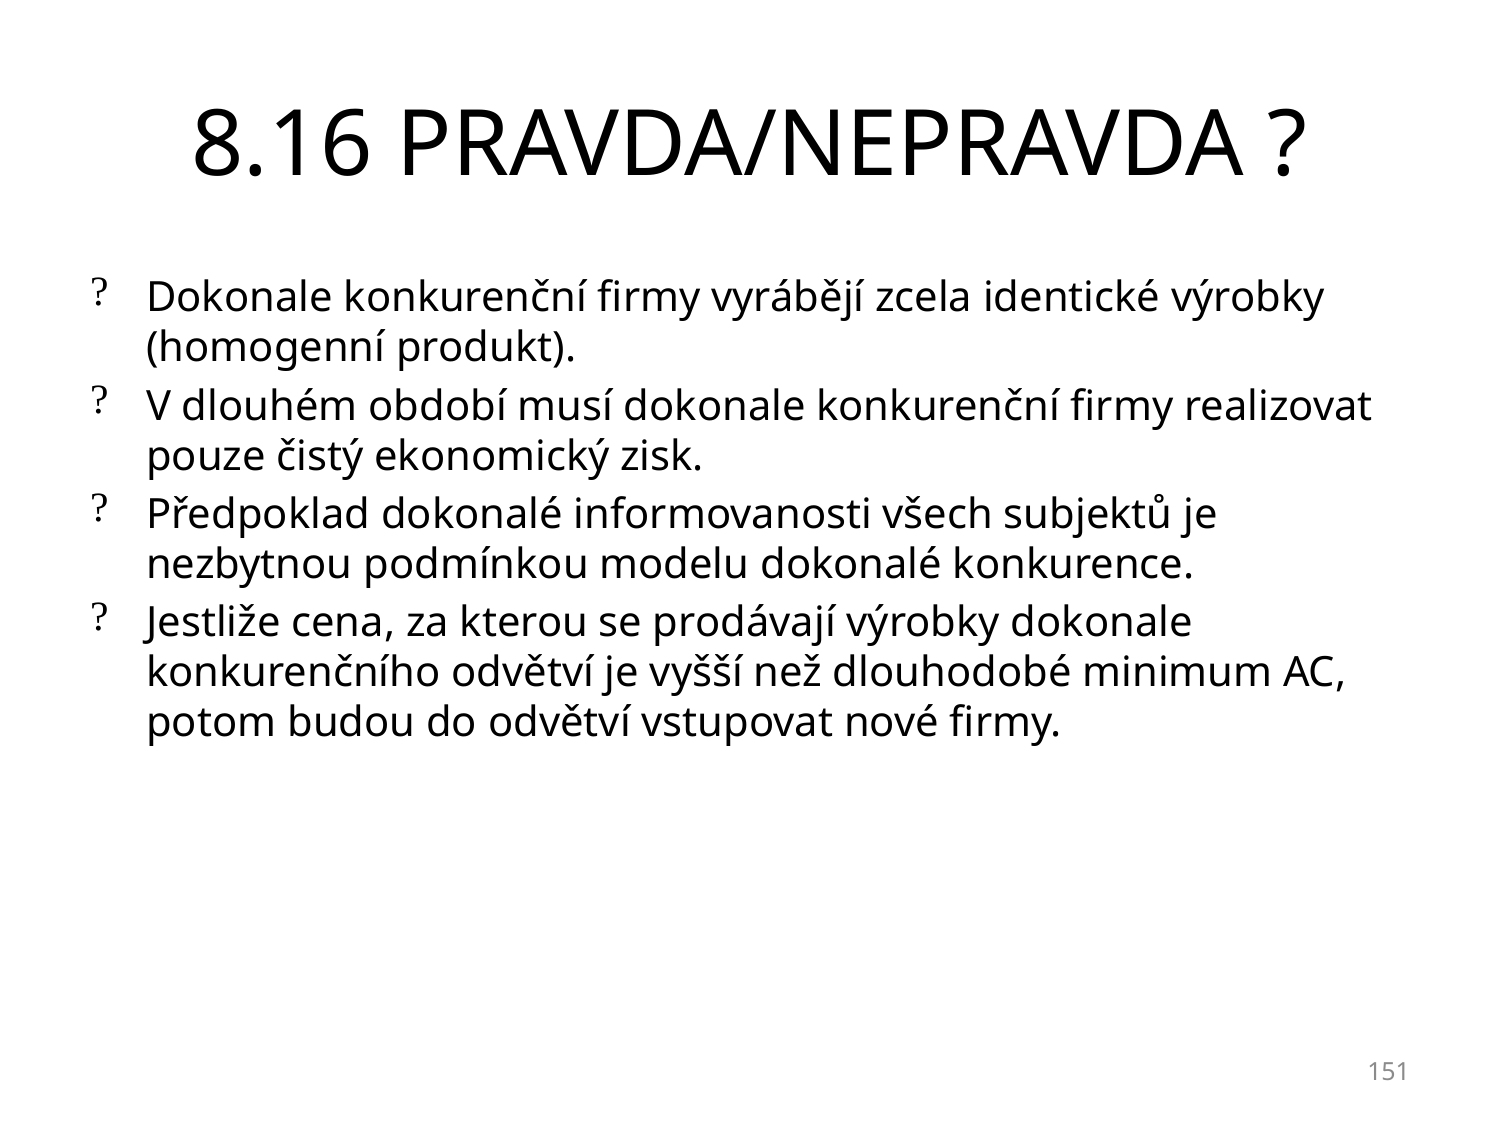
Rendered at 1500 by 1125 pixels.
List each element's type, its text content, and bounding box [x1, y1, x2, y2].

slide_number 151 [1074, 1042, 1425, 1103]
list Dokonale konkurenční firmy vyrábějí zcela identické výrobky (homogenní produkt). V dlouhém období musí dokonale konkurenční firmy realizovat pouze čistý ekonomický zisk. Předpoklad dokonalé informovanosti všech subjektů je nezbytnou podmínkou modelu dokonalé konkurence. Jestliže cena, za kterou se prodávají výrobky dokonale konkurenčního odvětví je vyšší než dlouhodobé minimum AC, potom budou do odvětví vstupovat nové firmy. [75, 262, 1425, 1005]
title 8.16 PRAVDA/NEPRAVDA ? [75, 45, 1425, 233]
